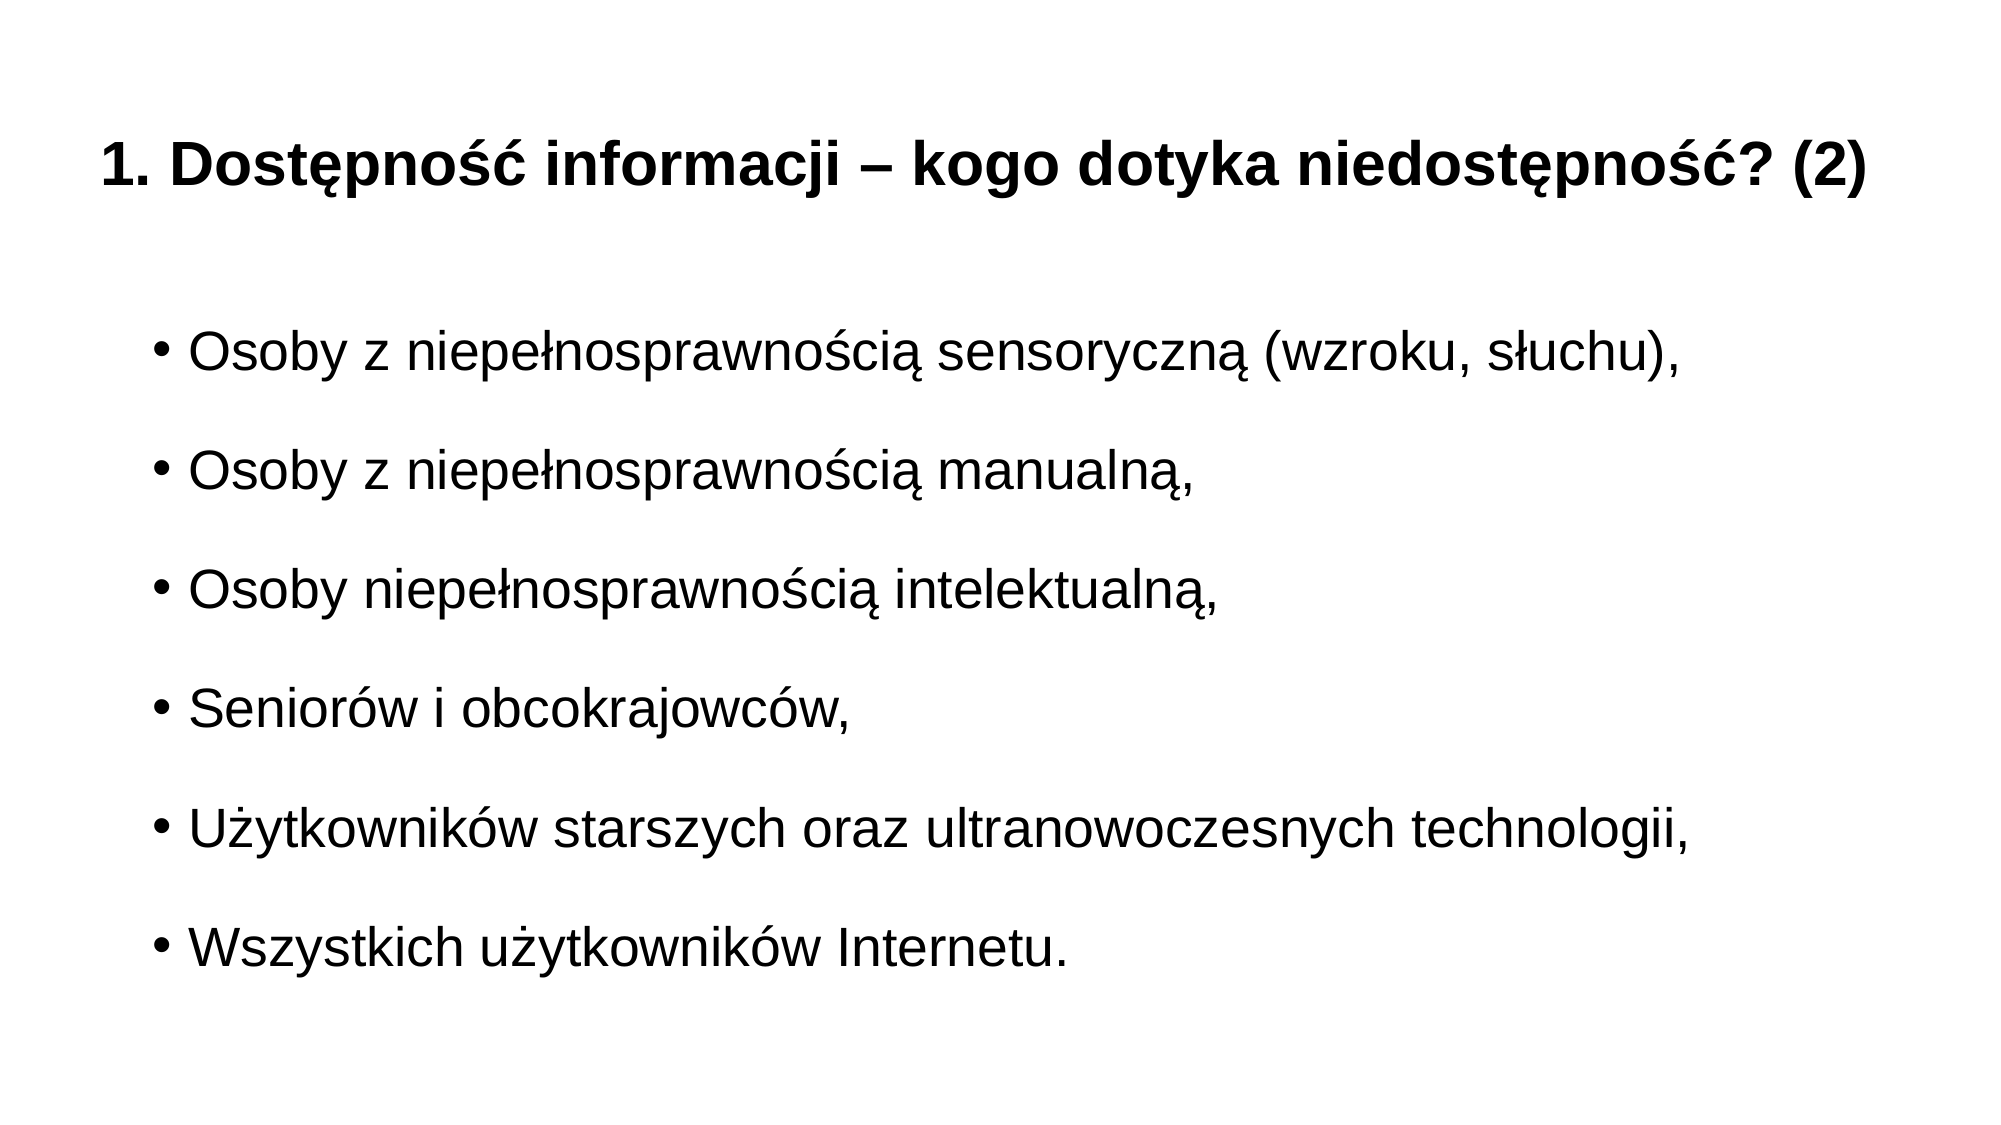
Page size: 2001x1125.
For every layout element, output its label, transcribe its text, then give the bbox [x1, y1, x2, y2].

list Osoby z niepełnosprawnością sensoryczną (wzroku, słuchu), Osoby z niepełnosprawnością manualną, Osoby niepełnosprawnością intelektualną, Seniorów i obcokrajowców, Użytkowników starszych oraz ultranowoczesnych technologii, Wszystkich użytkowników Internetu. [137, 274, 1863, 989]
title 1. Dostępność informacji – kogo dotyka niedostępność? (2) [85, 56, 1915, 275]
